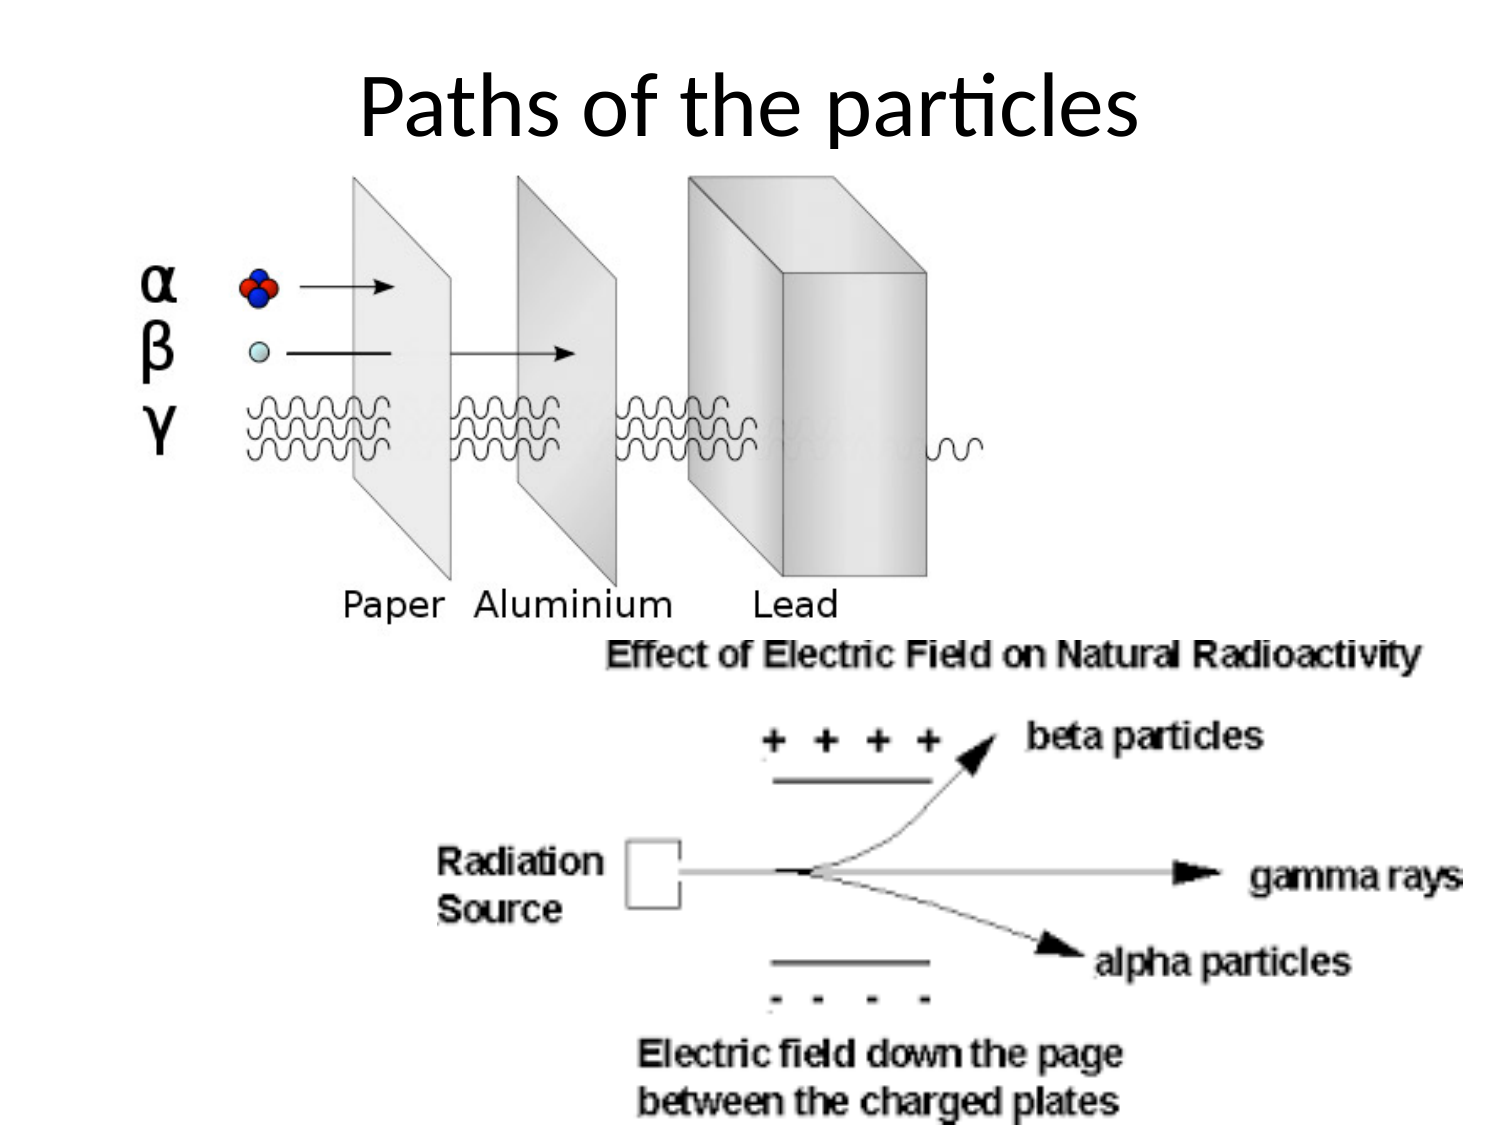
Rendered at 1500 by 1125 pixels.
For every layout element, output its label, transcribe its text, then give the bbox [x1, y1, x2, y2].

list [437, 640, 1463, 1125]
title Paths of the particles [75, 5, 1425, 194]
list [0, 149, 1126, 655]
